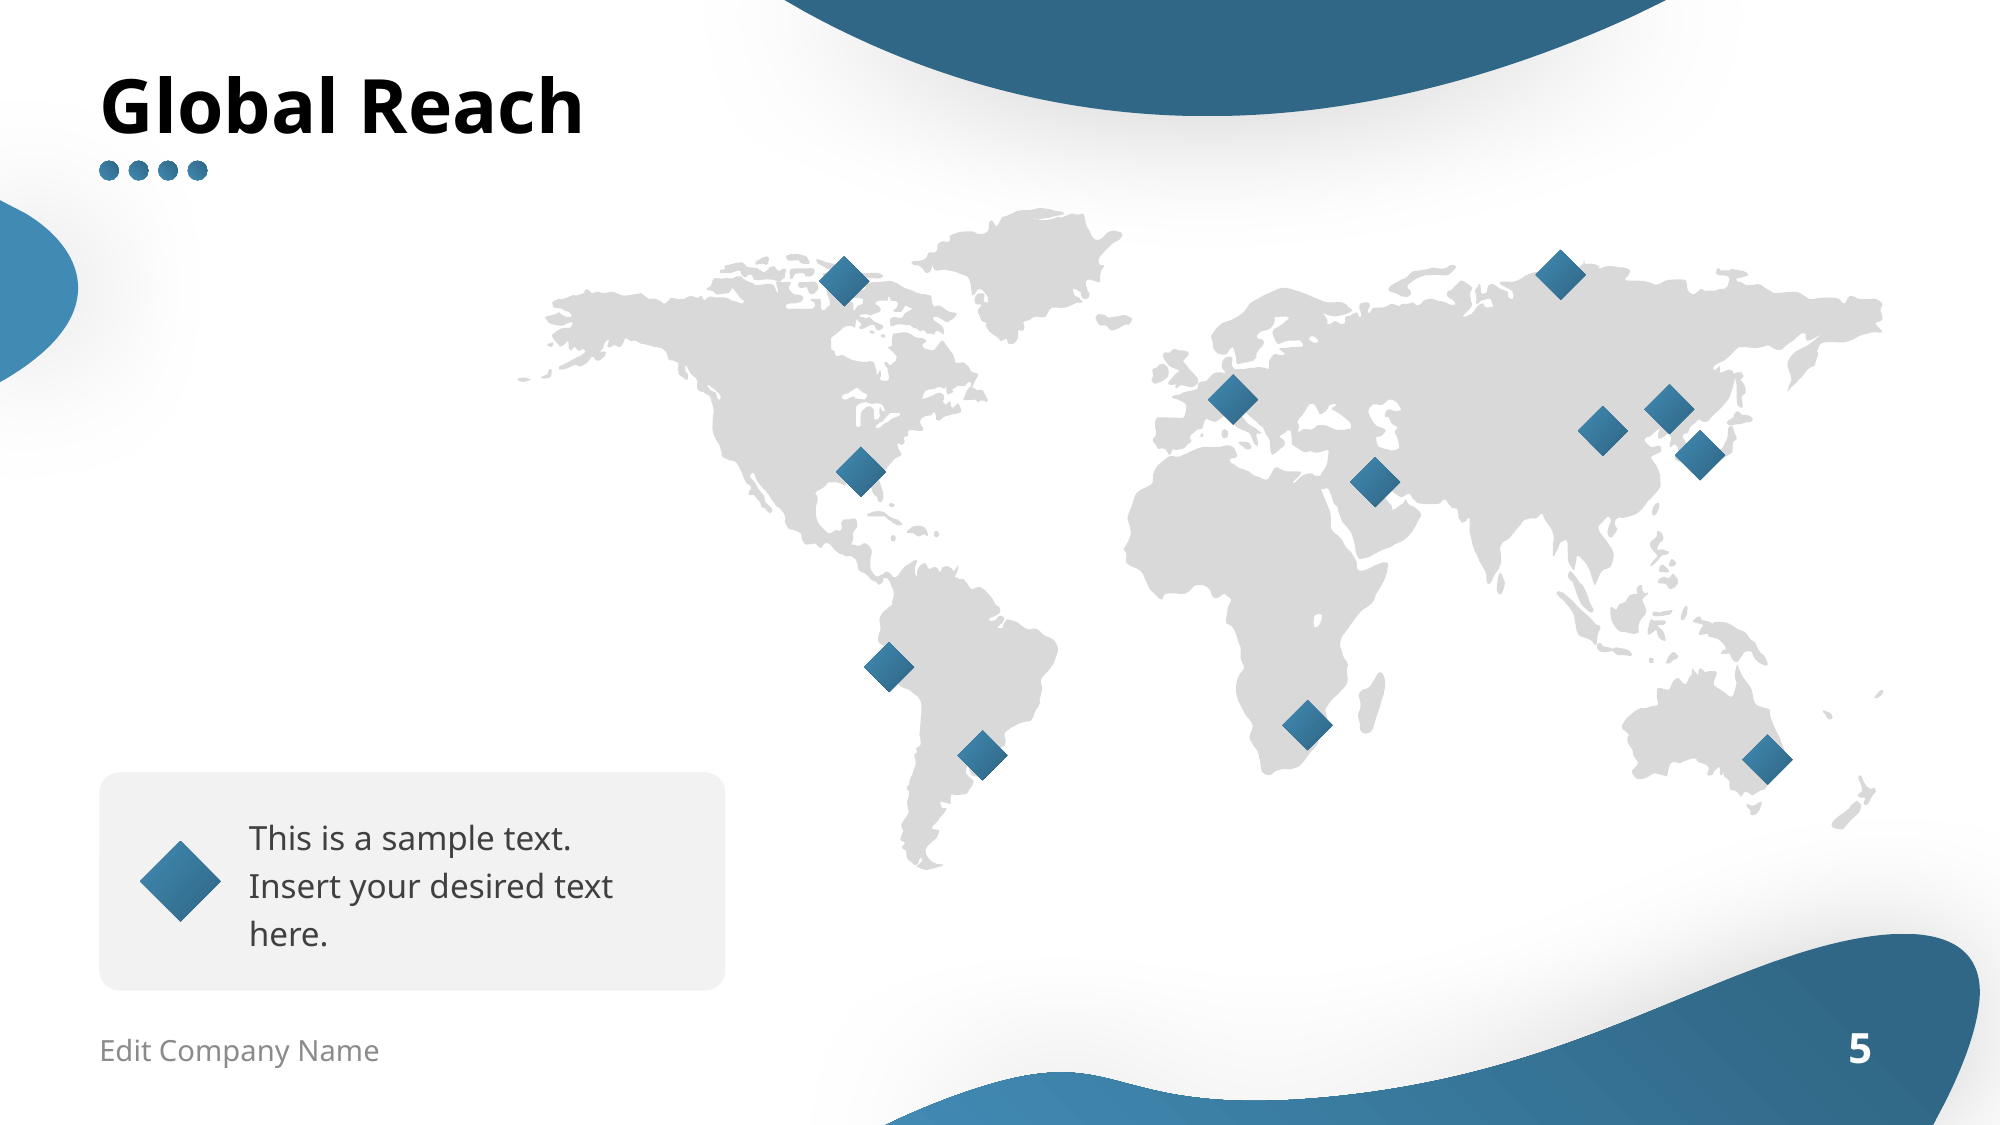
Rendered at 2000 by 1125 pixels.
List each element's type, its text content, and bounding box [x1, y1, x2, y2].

slide_number 5 [1818, 1011, 1903, 1090]
text_box This is a sample text. Insert your desired text here. [248, 802, 667, 961]
footer Edit Company Name [99, 1020, 516, 1081]
text_box [97, 770, 728, 993]
title Global Reach [99, 45, 1900, 162]
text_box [517, 207, 1884, 870]
text_box [138, 839, 223, 924]
